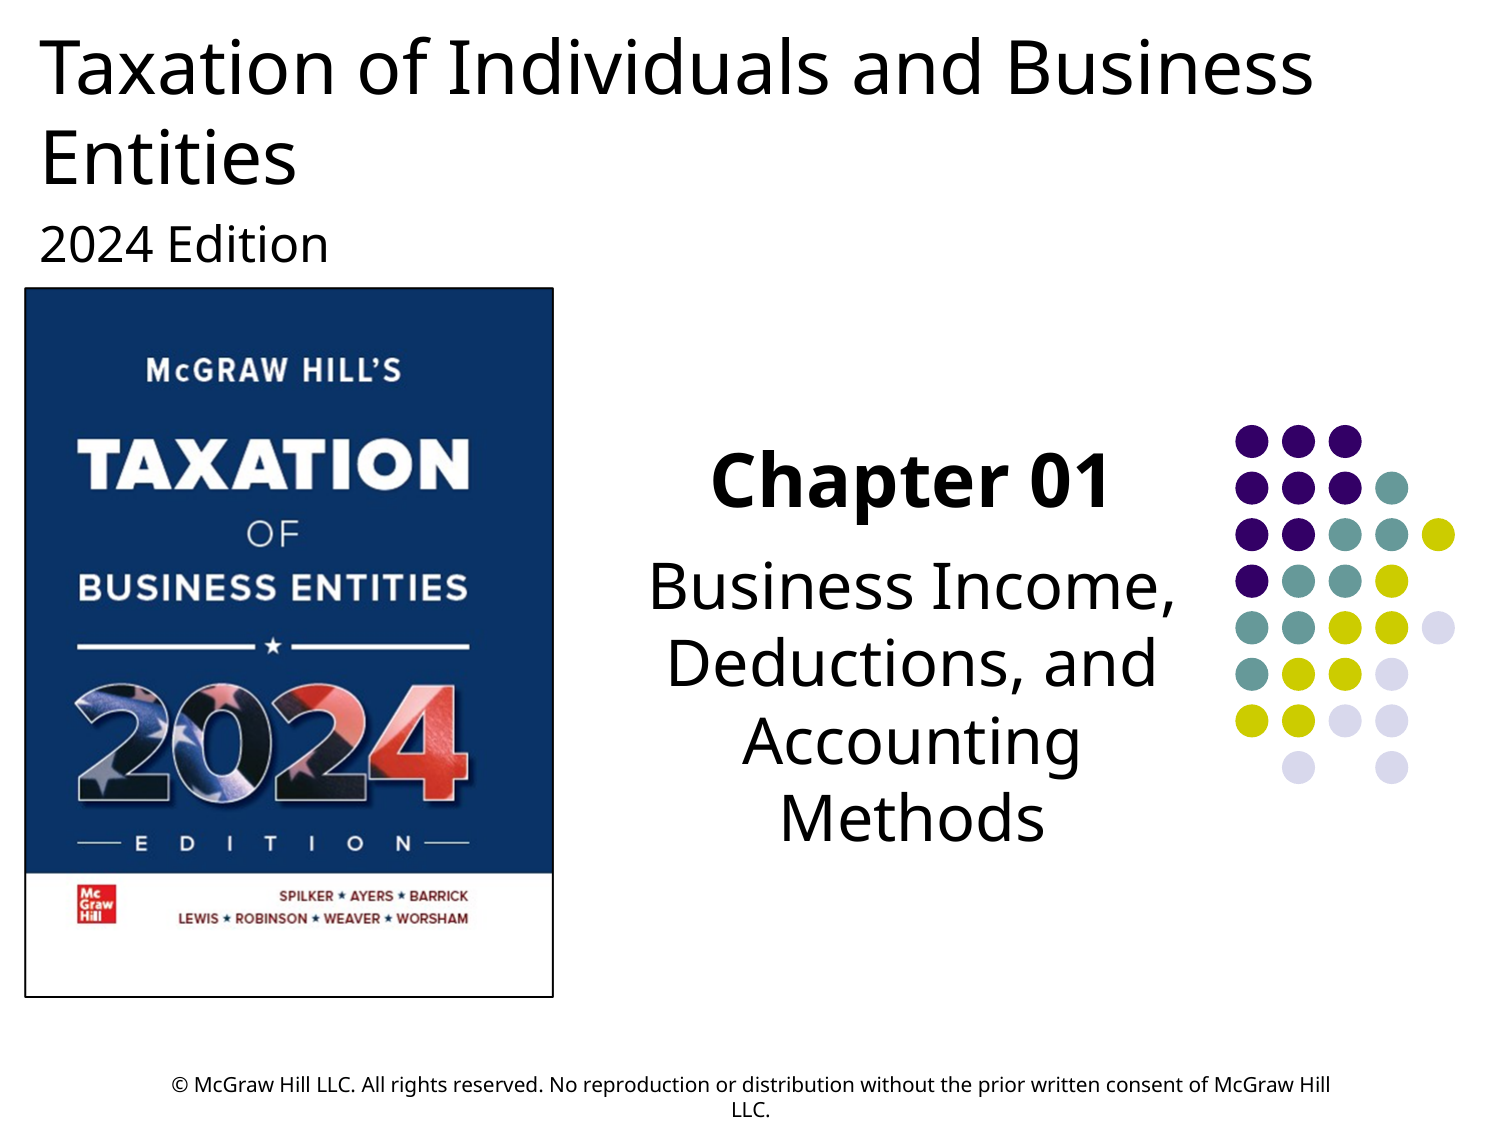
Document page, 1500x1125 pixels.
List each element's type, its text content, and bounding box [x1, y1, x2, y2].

subtitle Business Income, Deductions, and Accounting Methods [603, 538, 1222, 1065]
list 2024 Edition [24, 197, 925, 288]
list Chapter 01 [603, 425, 1222, 538]
picture [24, 287, 555, 998]
title Taxation of Individuals and Business Entities [24, 21, 1475, 198]
